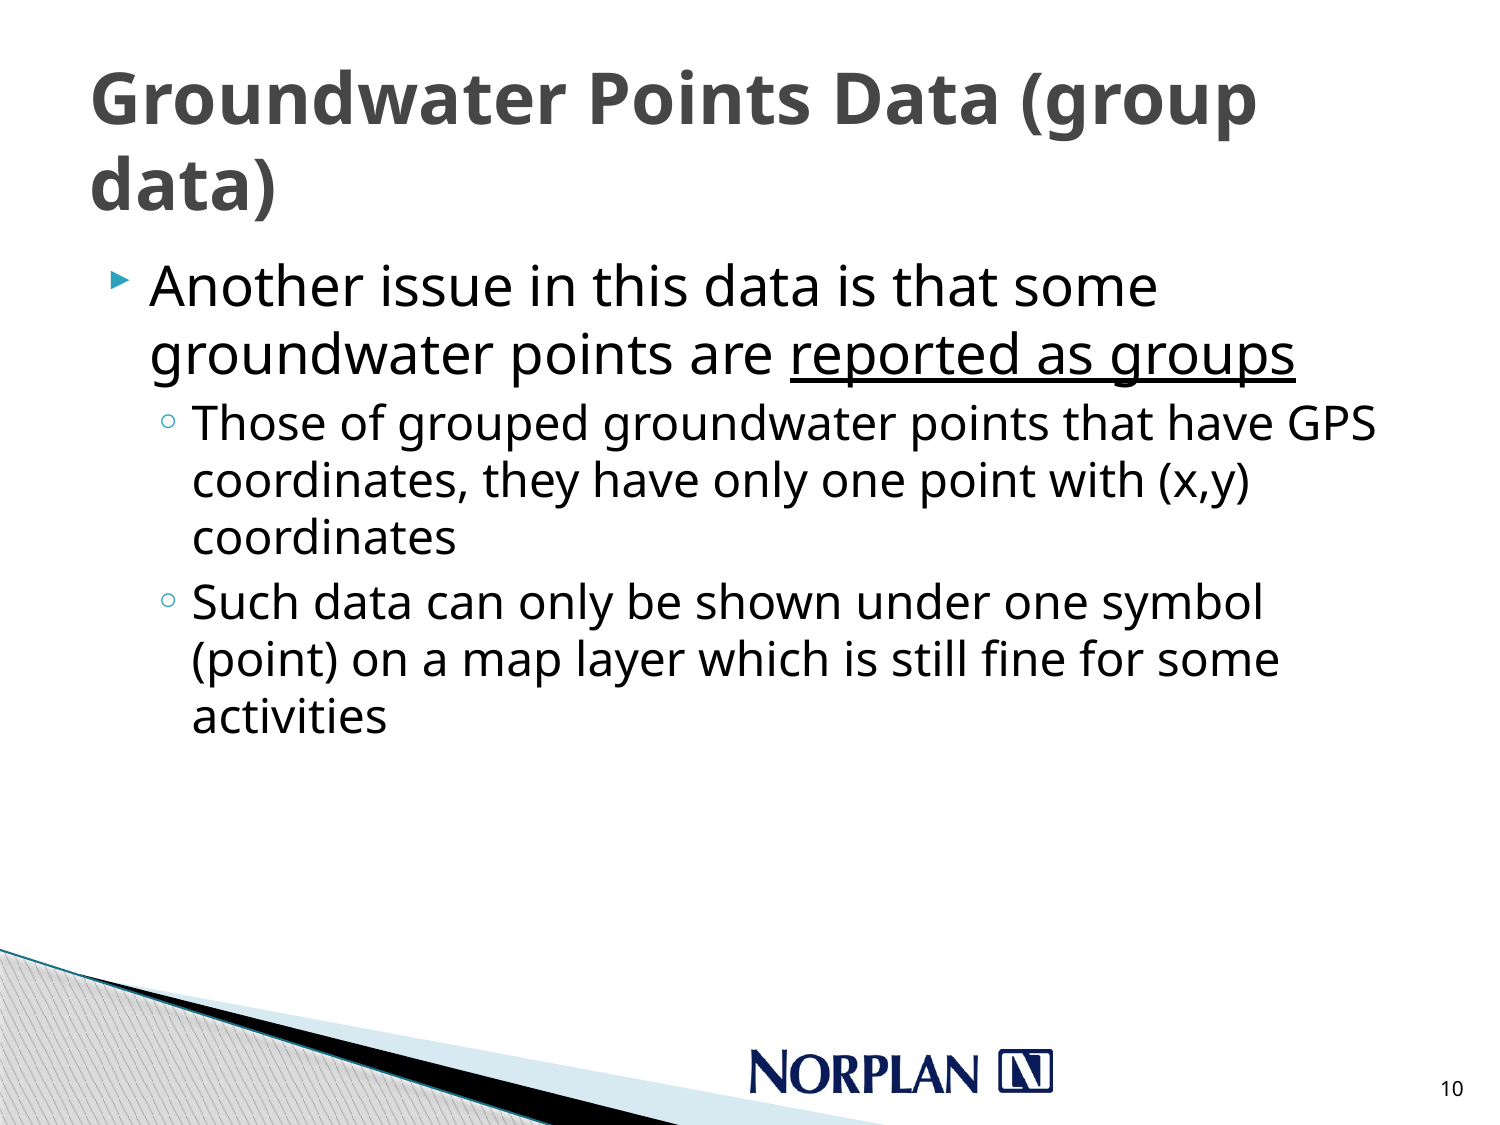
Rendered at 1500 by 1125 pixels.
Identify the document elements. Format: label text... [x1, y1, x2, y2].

list Another issue in this data is that some groundwater points are reported as groups Those of grouped groundwater points that have GPS coordinates, they have only one point with (x,y) coordinates Such data can only be shown under one symbol (point) on a map layer which is still fine for some activities [75, 243, 1425, 986]
title Groundwater Points Data (group data) [75, 45, 1425, 233]
slide_number 10 [1418, 1051, 1479, 1112]
picture [750, 1049, 1053, 1094]
